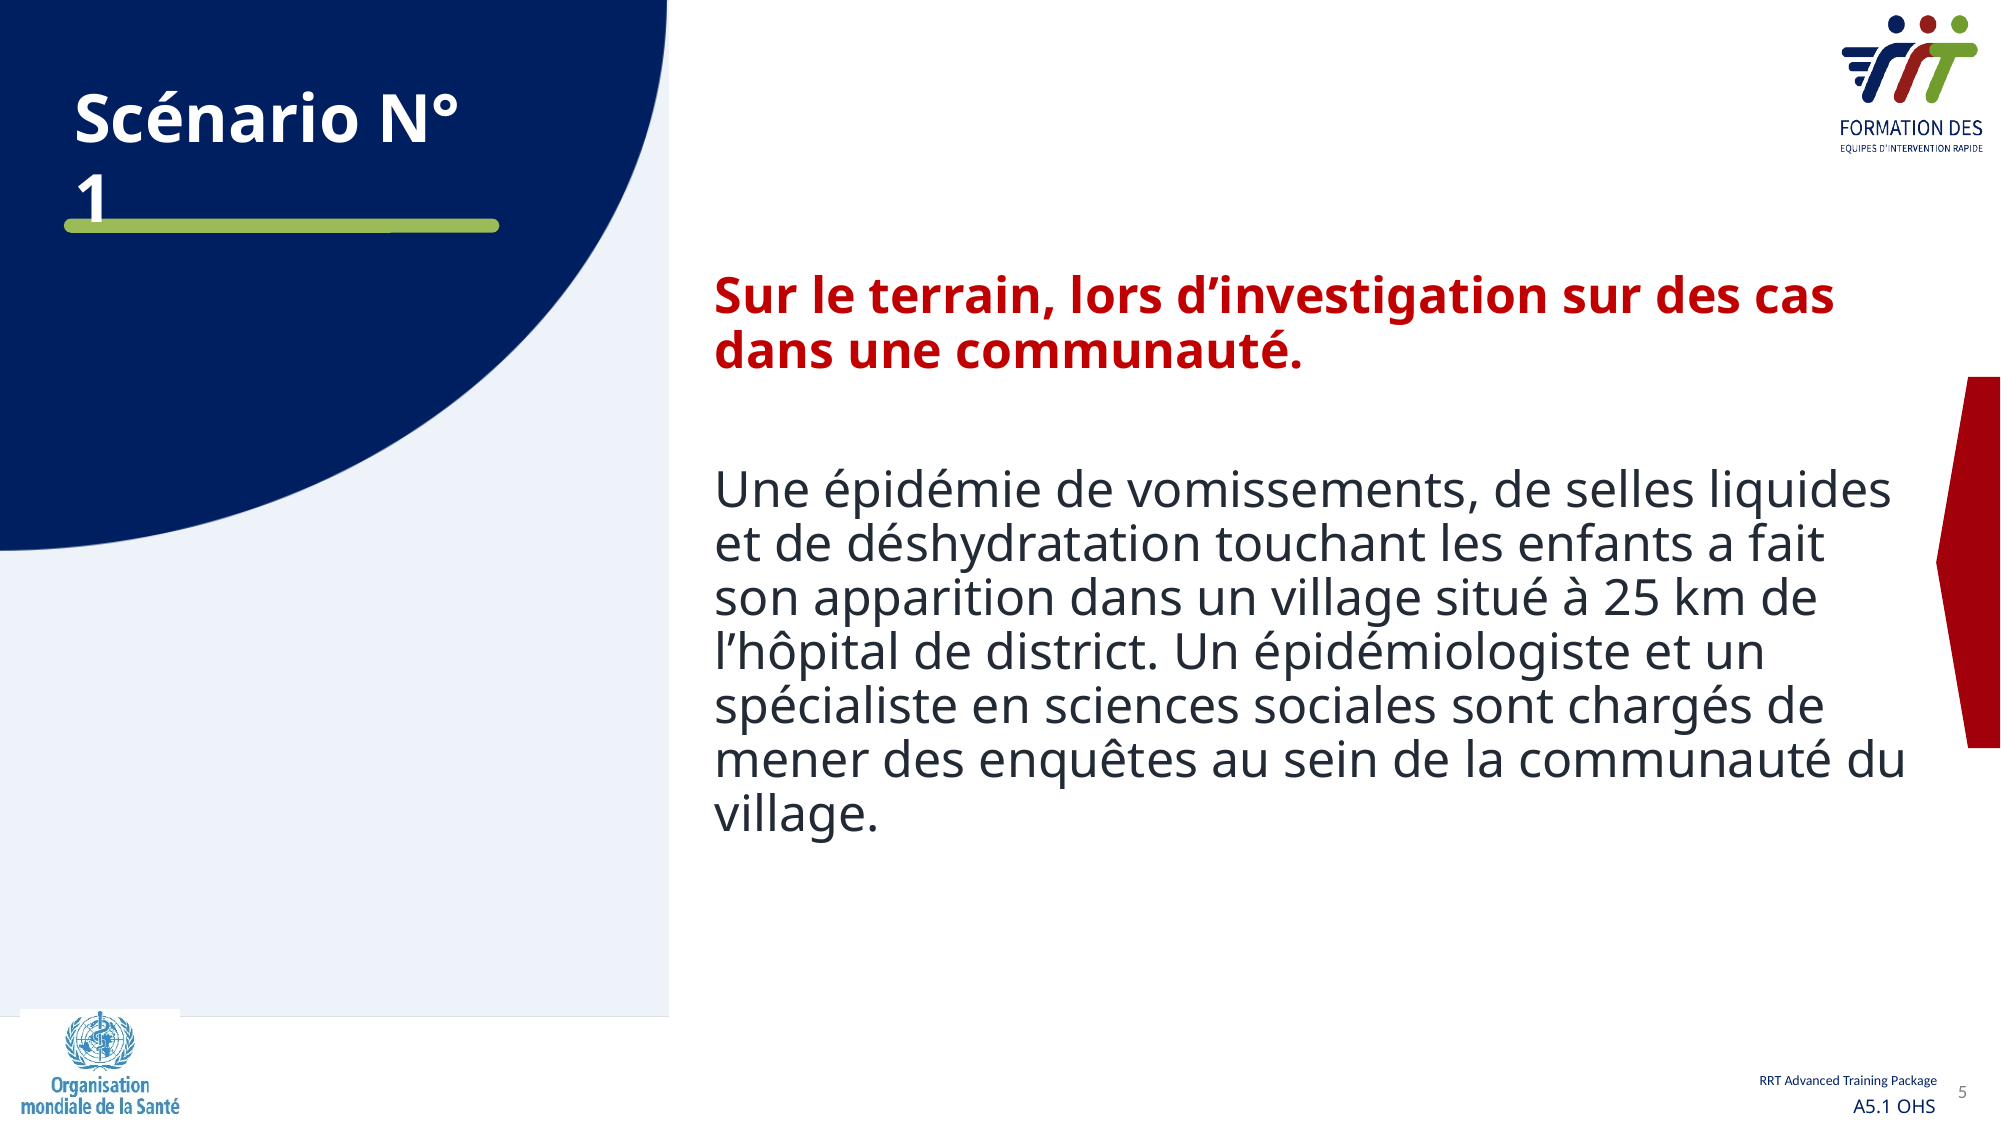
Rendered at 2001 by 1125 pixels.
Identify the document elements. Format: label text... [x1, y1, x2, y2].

picture [0, 0, 669, 1115]
list Sur le terrain, lors d’investigation sur des cas dans une communauté. Une épidémie de vomissements, de selles liquides et de déshydratation touchant les enfants a fait son apparition dans un village situé à 25 km de l’hôpital de district. Un épidémiologiste et un spécialiste en sciences sociales sont chargés de mener des enquêtes au sein de la communauté du village. [699, 263, 1936, 862]
picture [1840, 14, 1983, 154]
title Scénario N° 1 [59, 62, 522, 250]
